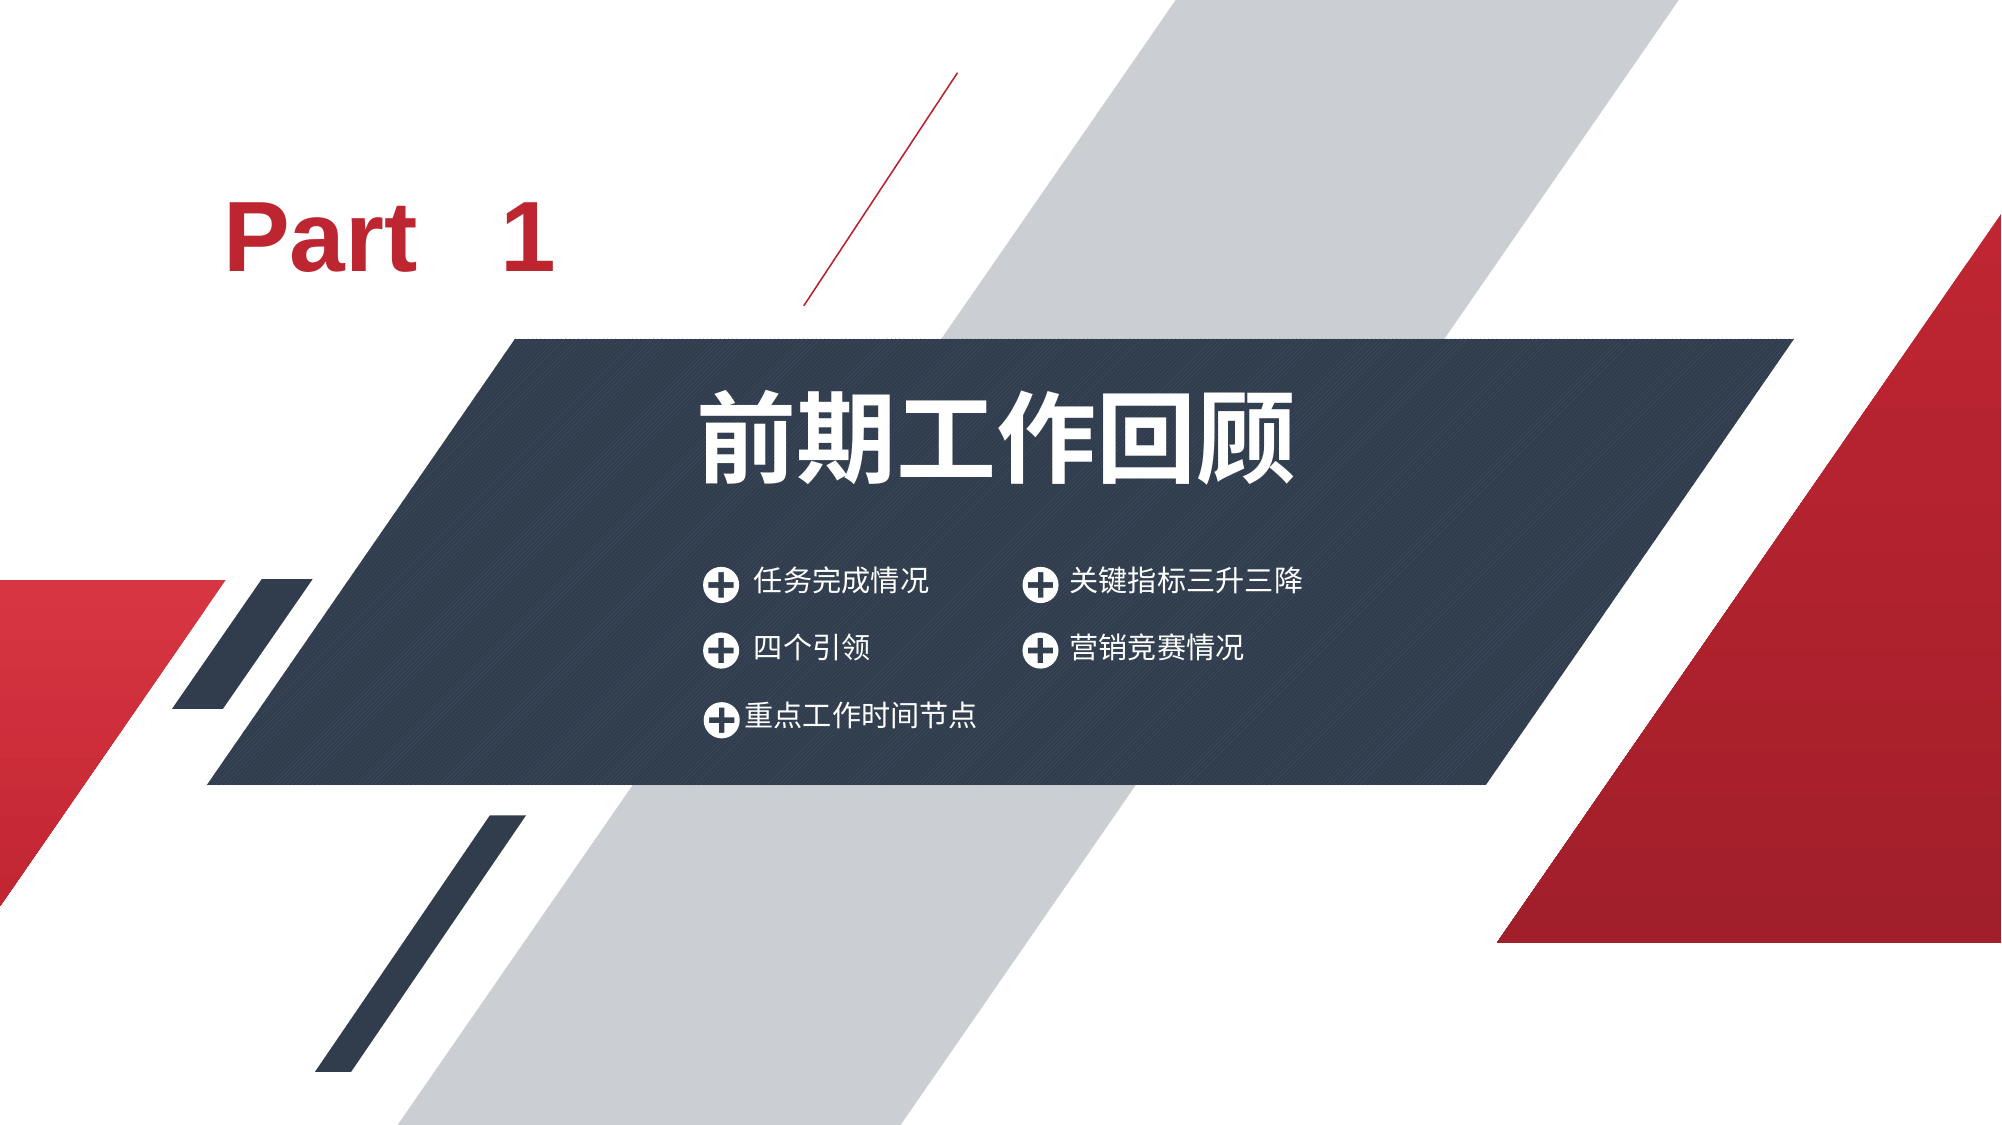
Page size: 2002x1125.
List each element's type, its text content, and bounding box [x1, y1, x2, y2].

text_box [0, 579, 226, 907]
text_box [397, 786, 1136, 1125]
text_box 重点工作时间节点 [729, 689, 1053, 740]
text_box [206, 338, 1795, 786]
text_box 关键指标三升三降 [1054, 554, 1378, 605]
text_box [703, 566, 739, 604]
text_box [803, 72, 958, 306]
text_box 营销竞赛情况 [1054, 621, 1381, 672]
text_box [703, 702, 740, 739]
text_box 前期工作回顾 [682, 376, 1589, 495]
text_box [1024, 566, 1054, 604]
text_box [703, 632, 739, 669]
text_box [315, 815, 527, 1072]
text_box [1022, 632, 1054, 669]
text_box [941, 0, 1679, 338]
text_box Part 1 [193, 171, 587, 292]
text_box [1496, 214, 2001, 944]
text_box 四个引领 [739, 621, 992, 672]
text_box [172, 579, 313, 709]
text_box 任务完成情况 [739, 554, 1024, 605]
